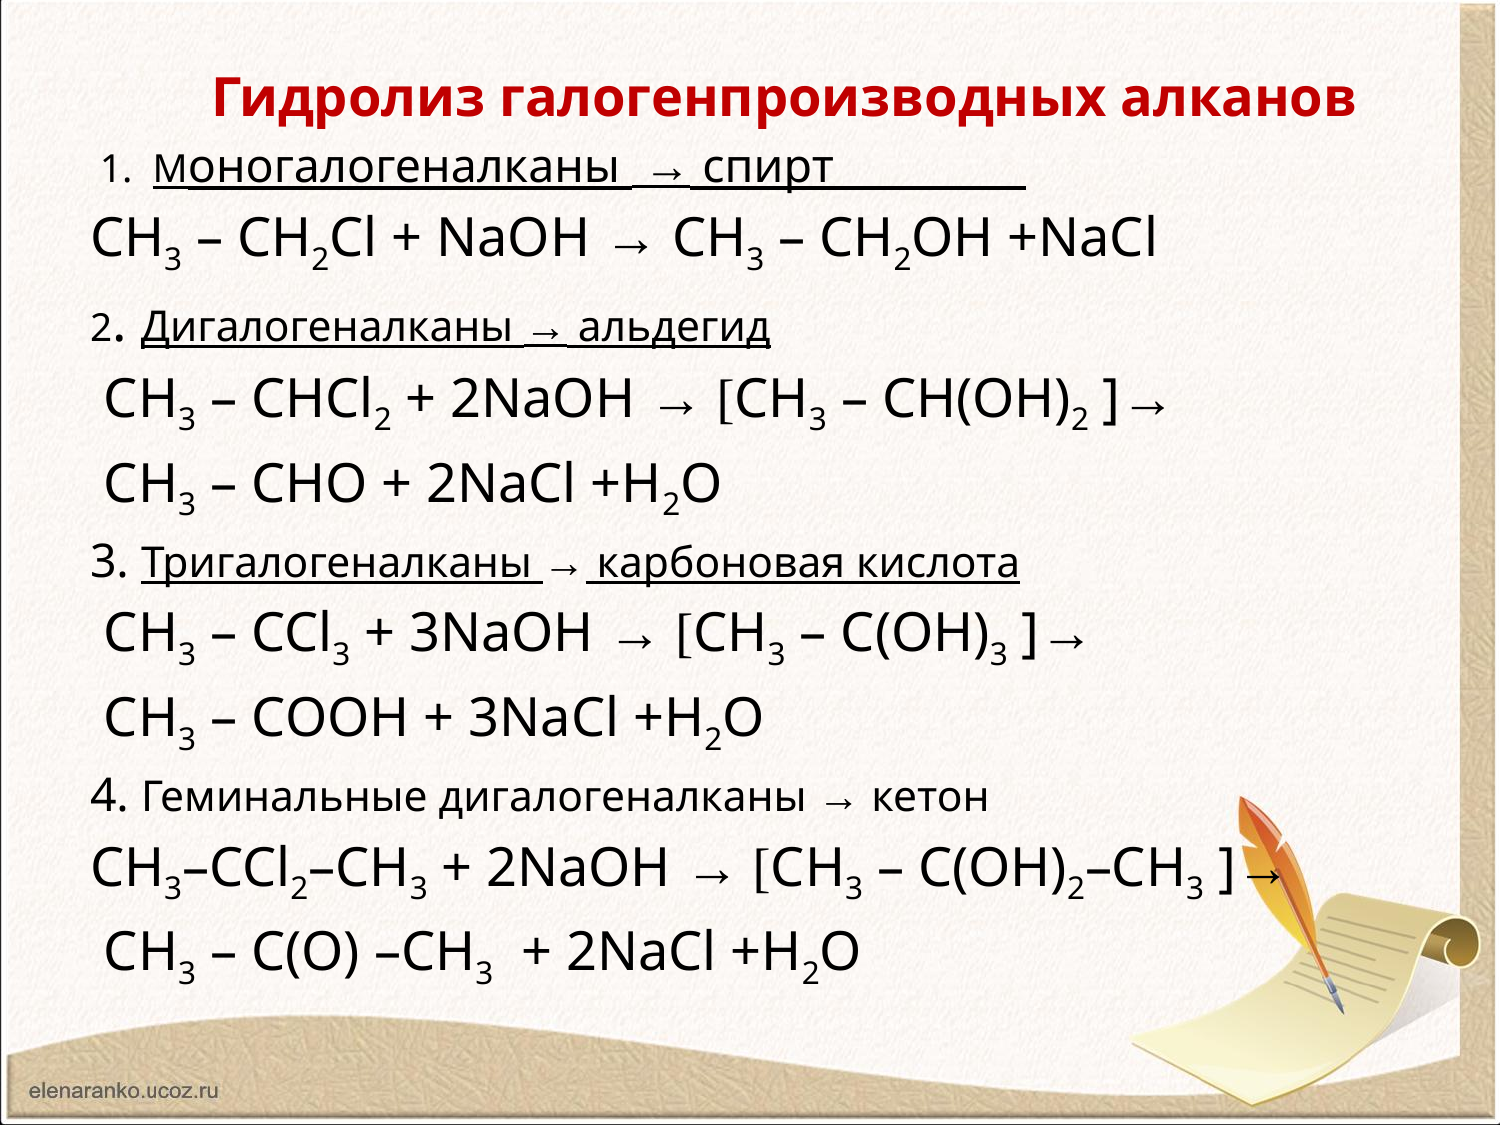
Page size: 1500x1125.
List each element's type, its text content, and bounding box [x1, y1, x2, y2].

list Гидролиз галогенпроизводных алканов 1. Моногалогеналканы → спирт CH3 – СН2Сl + NaOH → CH3 – СН2OH +NaCl 2. Дигалогеналканы → альдегид CH3 – СНСl2 + 2NaOH → [CH3 – СН(OH)2 ]→ CH3 – СНO + 2NaCl +H2O 3. Тригалогеналканы → карбоновая кислота CH3 – ССl3 + 3NaOH → [CH3 – С(OH)3 ]→ CH3 – СOOН + 3NaCl +H2O 4. Геминальные дигалогеналканы → кетон CH3–ССl2–СН3 + 2NaOH → [CH3 – С(OH)2–СН3 ]→ CH3 – С(O) –СН3 + 2NaCl +H2O [75, 54, 1425, 1005]
picture [0, 0, 1500, 1125]
